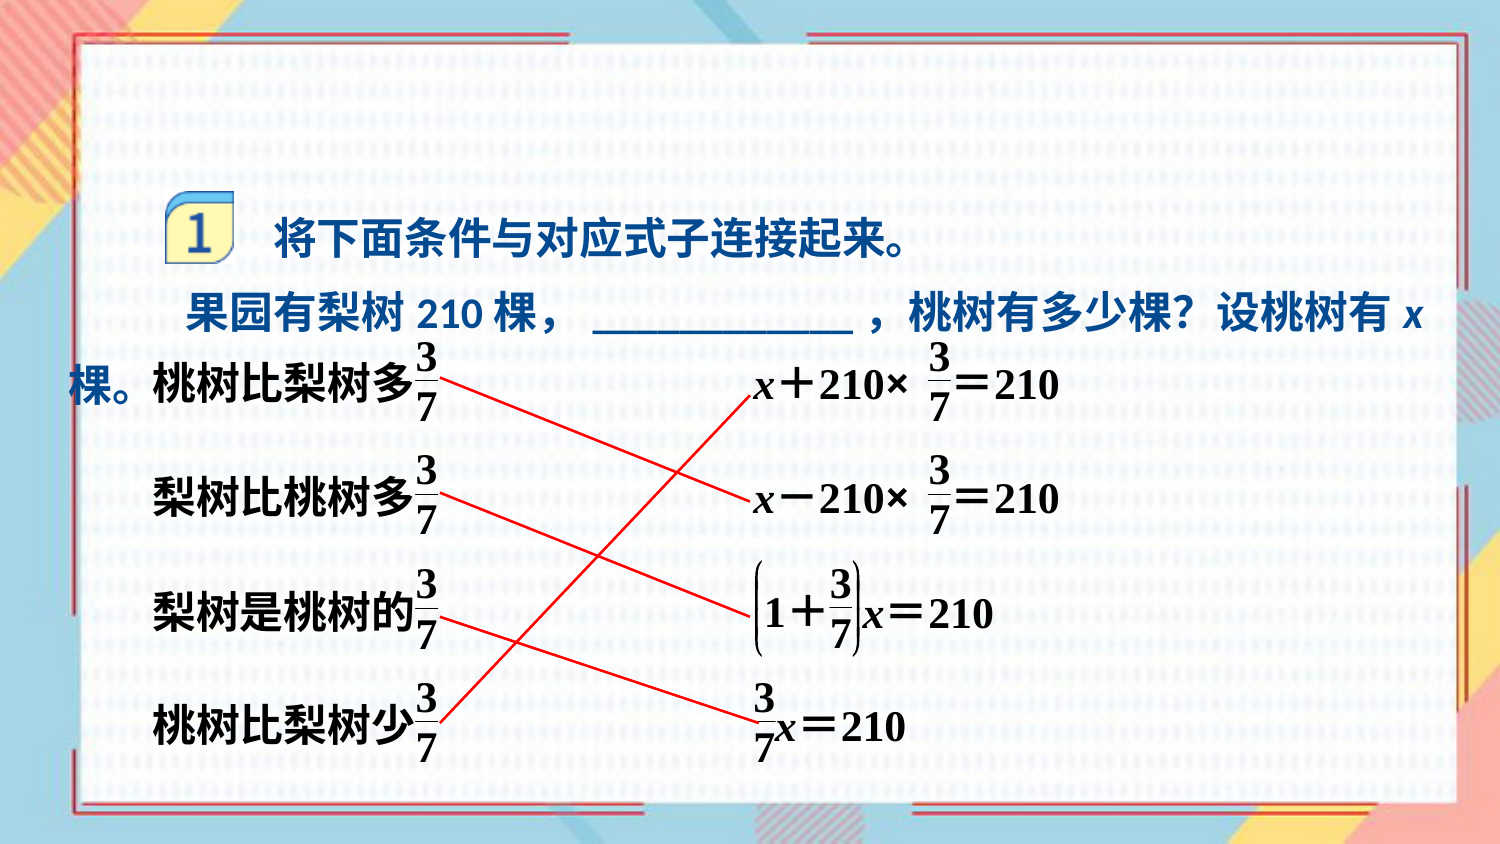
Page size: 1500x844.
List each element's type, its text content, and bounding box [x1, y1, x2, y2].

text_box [439, 377, 751, 395]
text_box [751, 616, 759, 723]
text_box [64, 330, 1436, 786]
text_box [439, 395, 751, 724]
picture [0, 0, 1500, 844]
list 将下面条件与对应式子连接起来。 果园有梨树210棵，____________，桃树有多少棵？设桃树有x棵。 [53, 182, 1449, 421]
